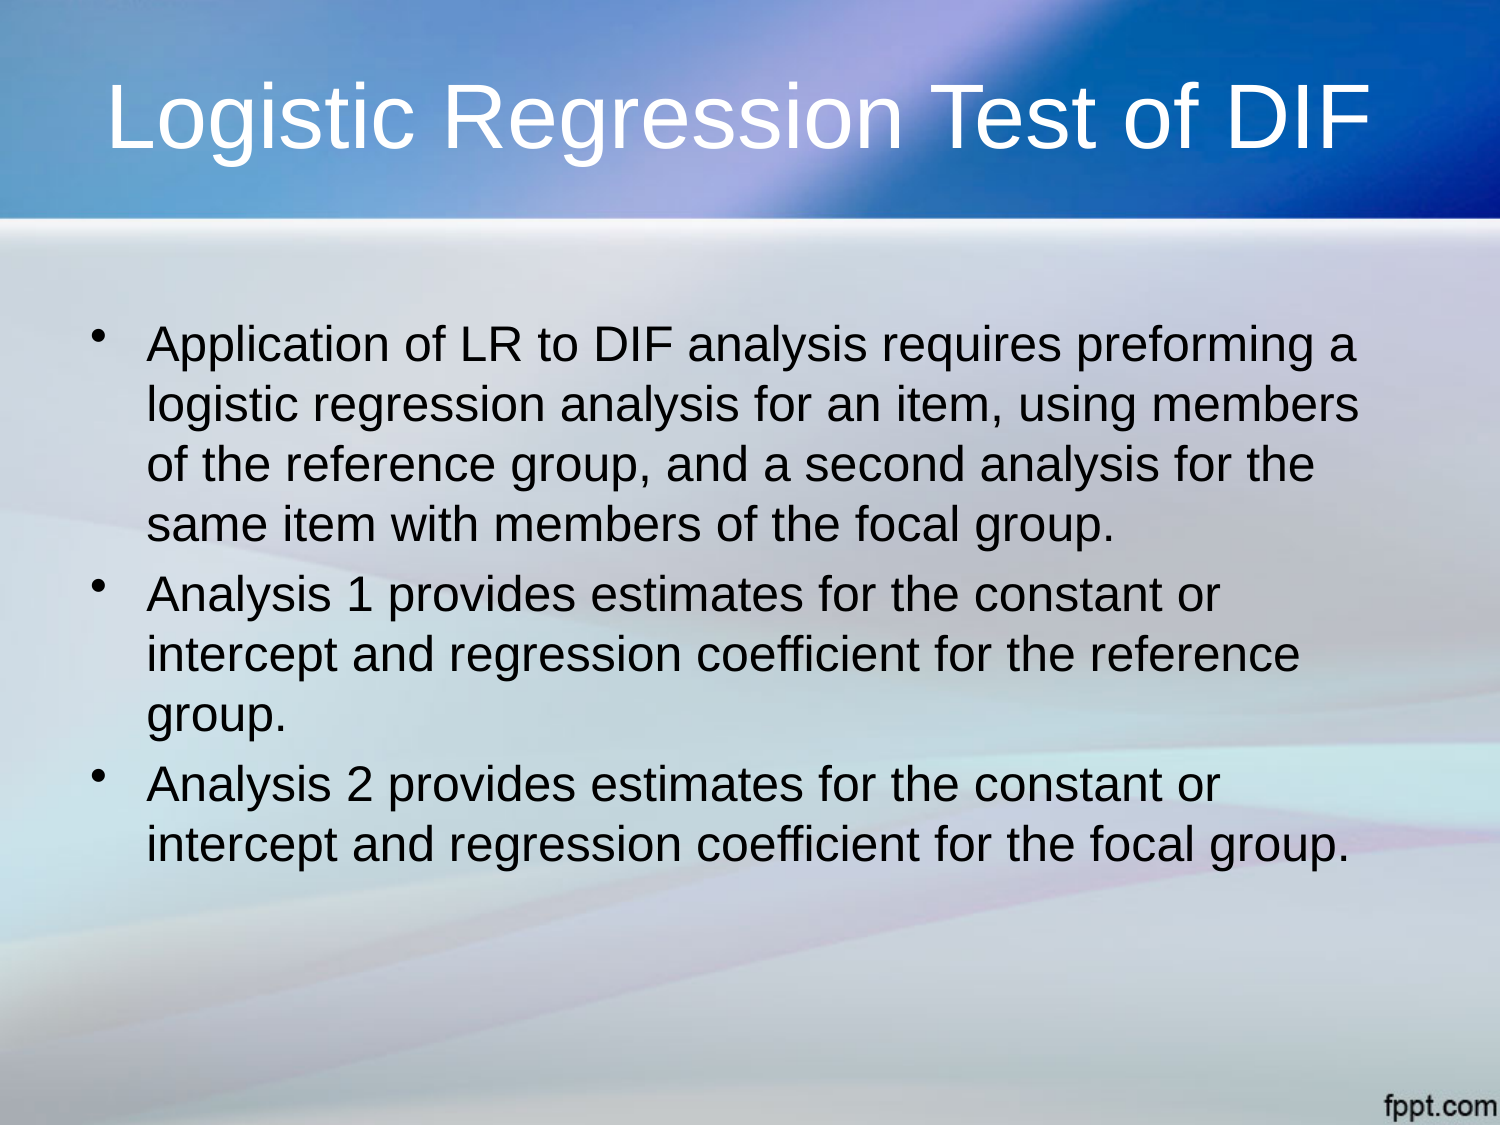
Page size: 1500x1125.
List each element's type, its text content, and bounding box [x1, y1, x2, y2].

picture [0, 0, 1500, 1125]
list Application of LR to DIF analysis requires preforming a logistic regression analysis for an item, using members of the reference group, and a second analysis for the same item with members of the focal group. Analysis 1 provides estimates for the constant or intercept and regression coefficient for the reference group. Analysis 2 provides estimates for the constant or intercept and regression coefficient for the focal group. [75, 304, 1425, 1047]
title Logistic Regression Test of DIF [64, 31, 1415, 192]
